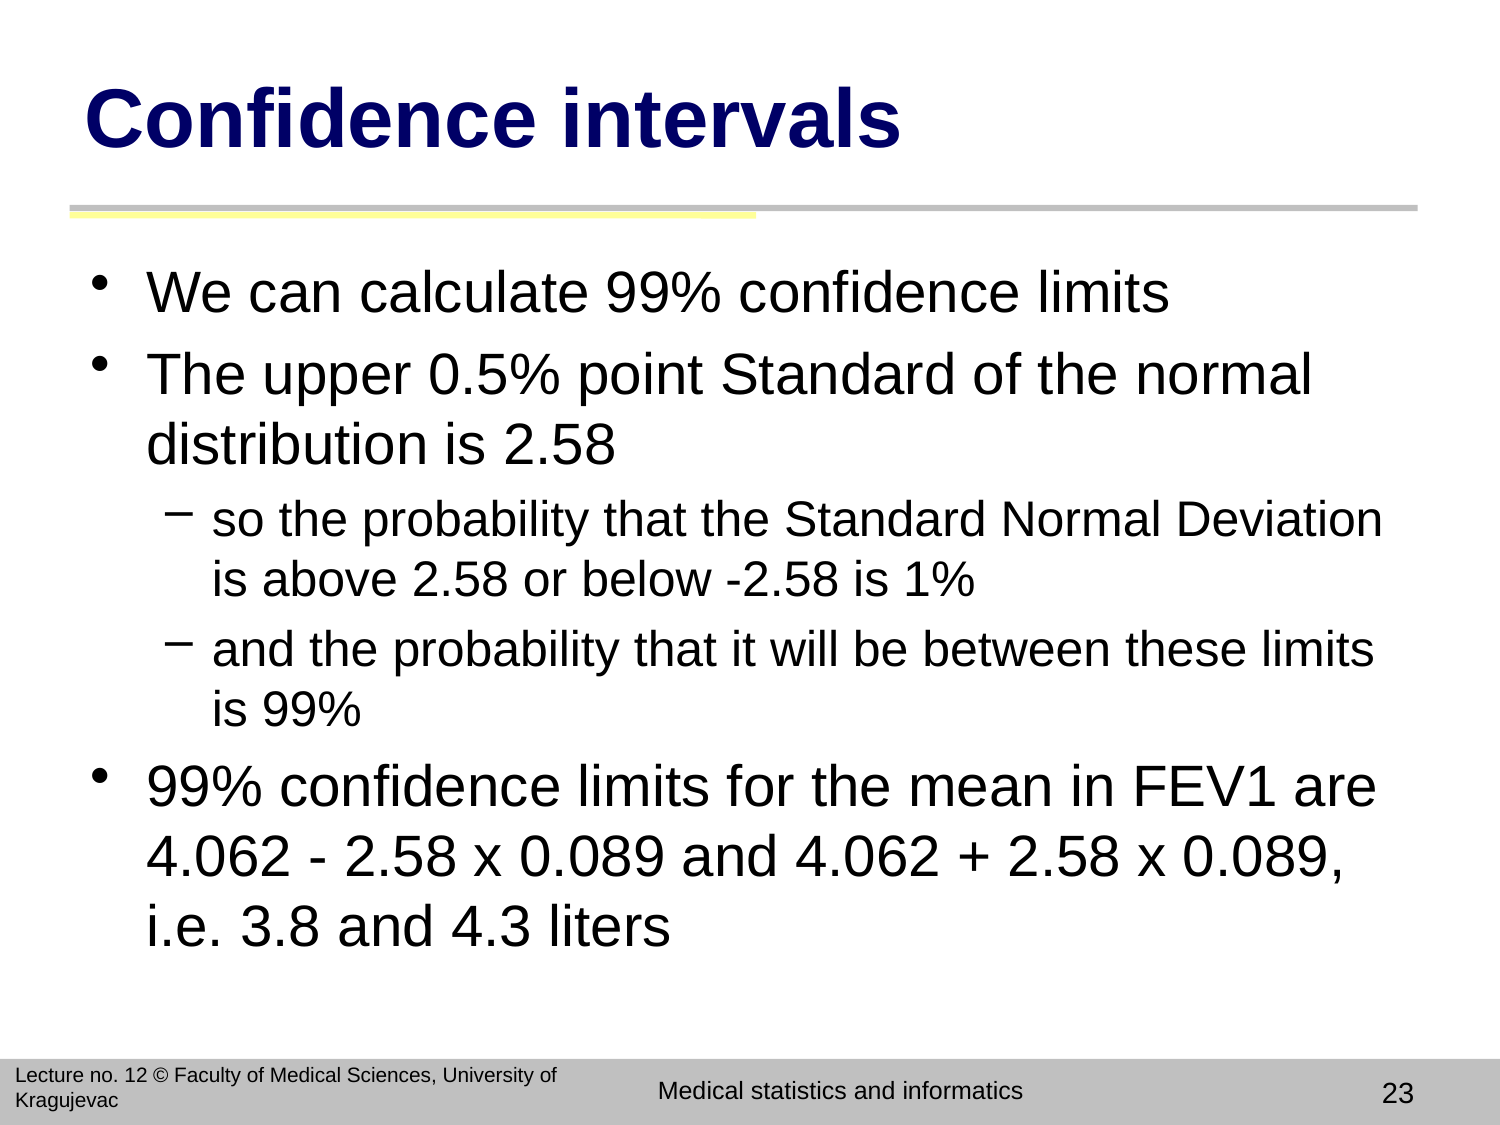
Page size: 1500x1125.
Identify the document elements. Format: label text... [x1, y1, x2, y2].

slide_number Lecture no. 12 © Faculty of Medical Sciences, University of Kragujevac [0, 1053, 601, 1108]
list We can calculate 99% confidence limits The upper 0.5% point Standard of the normal distribution is 2.58 so the probability that the Standard Normal Deviation is above 2.58 or below -2.58 is 1% and the probability that it will be between these limits is 99% 99% confidence limits for the mean in FEV1 are 4.062 - 2.58 x 0.089 and 4.062 + 2.58 x 0.089, i.e. 3.8 and 4.3 liters [74, 246, 1426, 1023]
slide_number 23 [1181, 1066, 1430, 1125]
footer Medical statistics and informatics [512, 1066, 1170, 1125]
title Confidence intervals [69, 19, 1426, 208]
